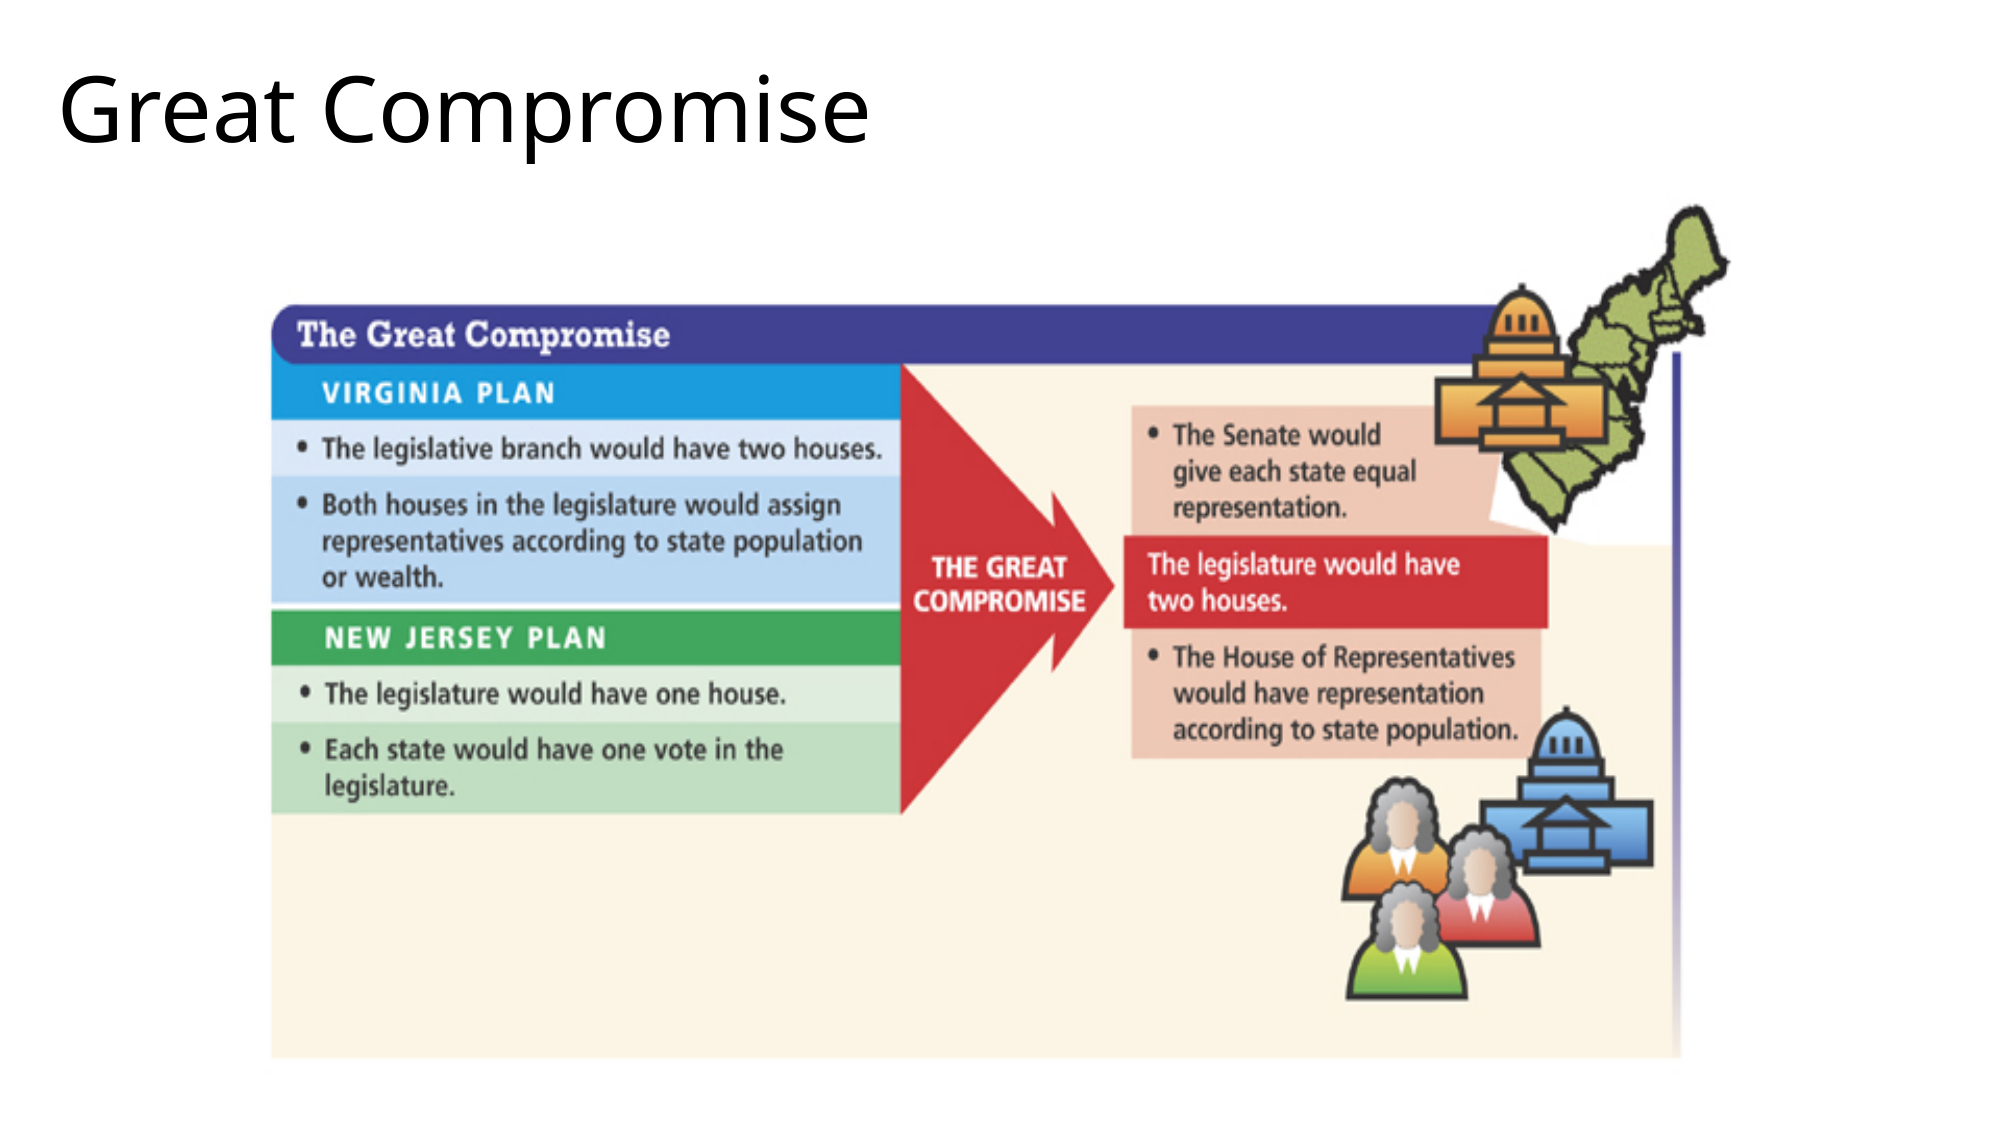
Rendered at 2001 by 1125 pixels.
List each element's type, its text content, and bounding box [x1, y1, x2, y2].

picture [249, 173, 1750, 1088]
title Great Compromise [42, 37, 1796, 188]
